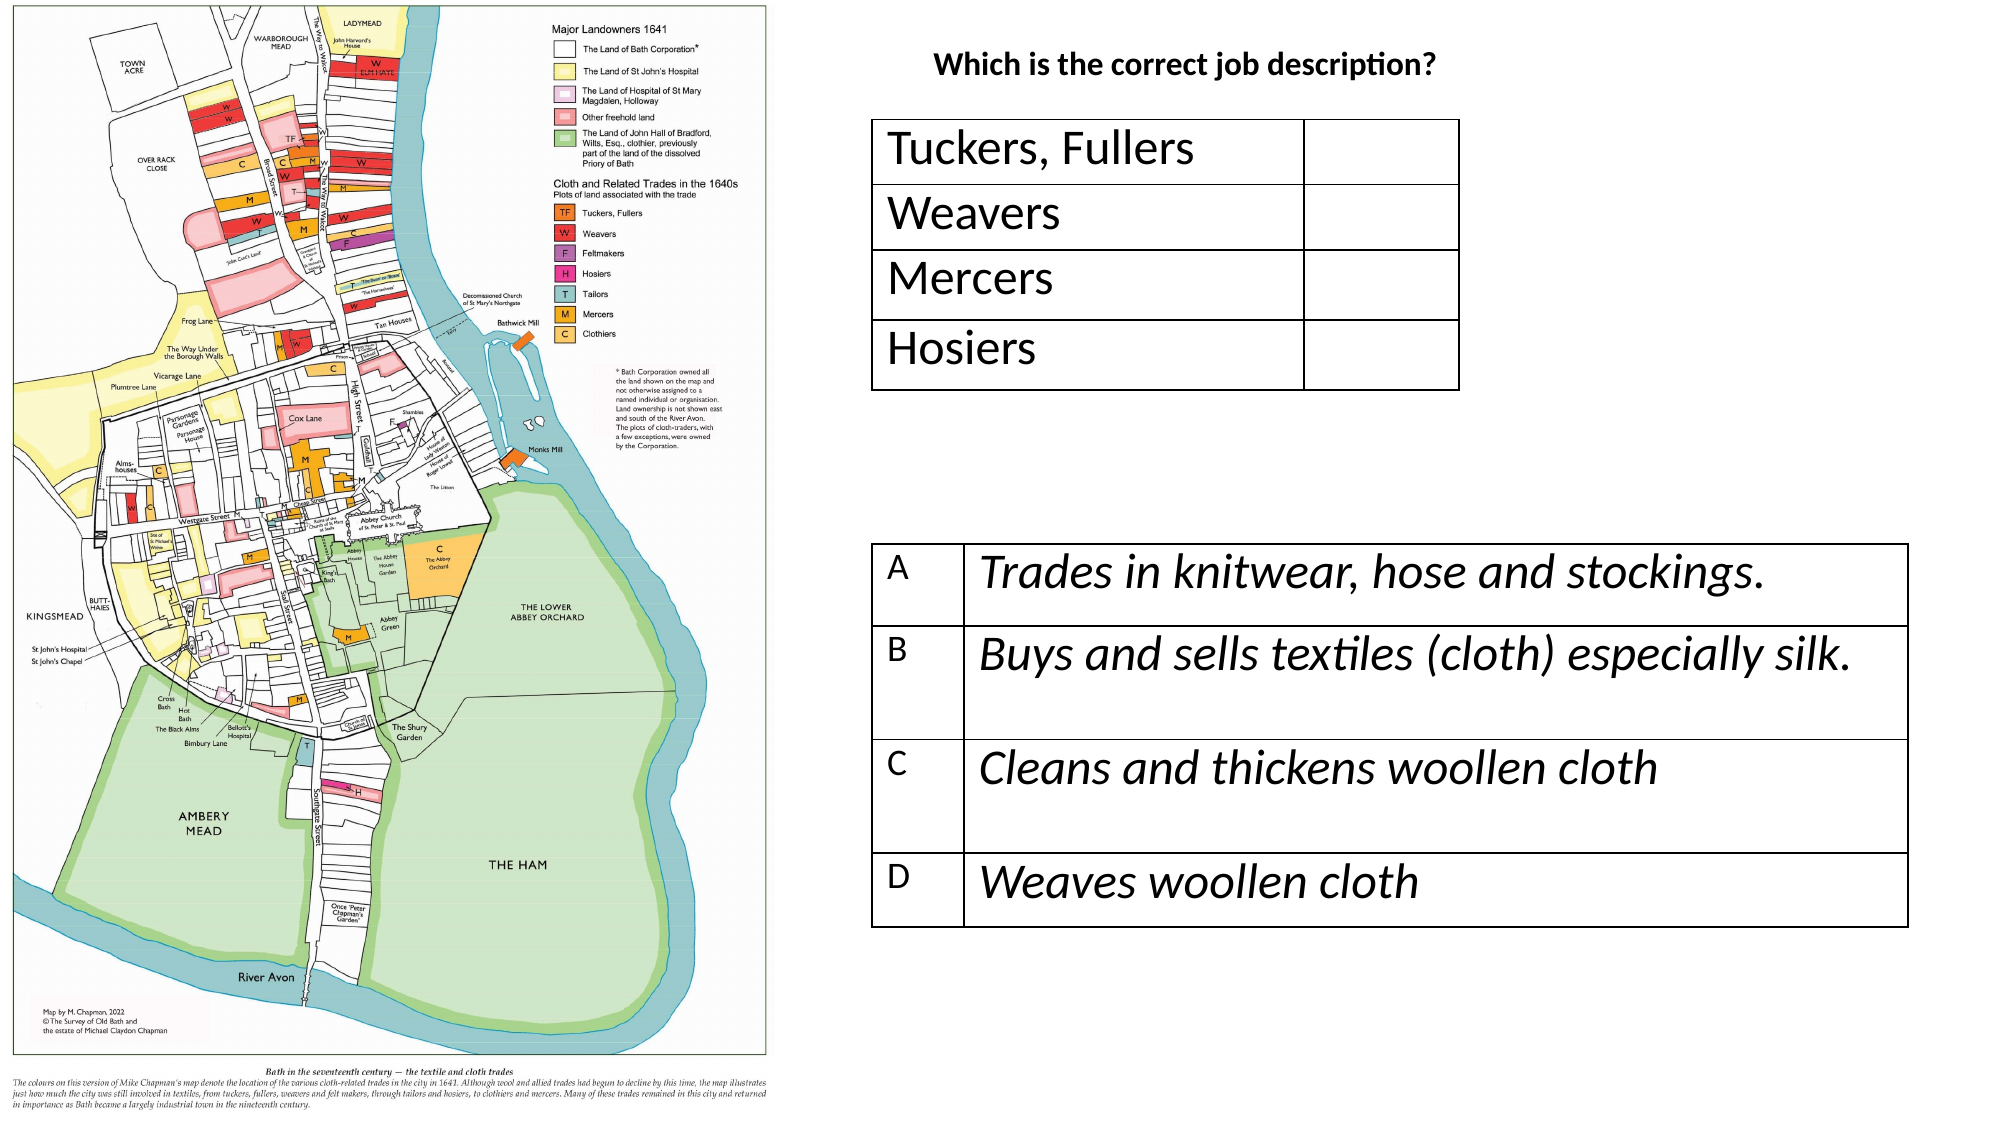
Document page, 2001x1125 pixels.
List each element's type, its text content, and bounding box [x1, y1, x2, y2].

text_box Which is the correct job description? [796, 34, 1583, 90]
table_header Tuckers, Fullers [873, 120, 1303, 184]
table_cell [1305, 185, 1458, 249]
table_header Trades in knitwear, hose and stockings. [965, 545, 1907, 625]
table_cell Mercers [873, 251, 1303, 319]
table_cell C [873, 740, 963, 852]
table_cell Weaves woollen cloth [965, 854, 1907, 926]
table_cell Cleans and thickens woollen cloth [965, 740, 1907, 852]
table_cell Weavers [873, 185, 1303, 249]
table_cell [1305, 321, 1458, 389]
table_cell [1305, 251, 1458, 319]
table_cell Buys and sells textiles (cloth) especially silk. [965, 627, 1907, 739]
picture [0, 0, 777, 1125]
table_cell Hosiers [873, 321, 1303, 389]
table_cell B [873, 627, 963, 739]
table_header [1305, 120, 1458, 184]
table_header A [873, 545, 963, 625]
table_cell D [873, 854, 963, 926]
